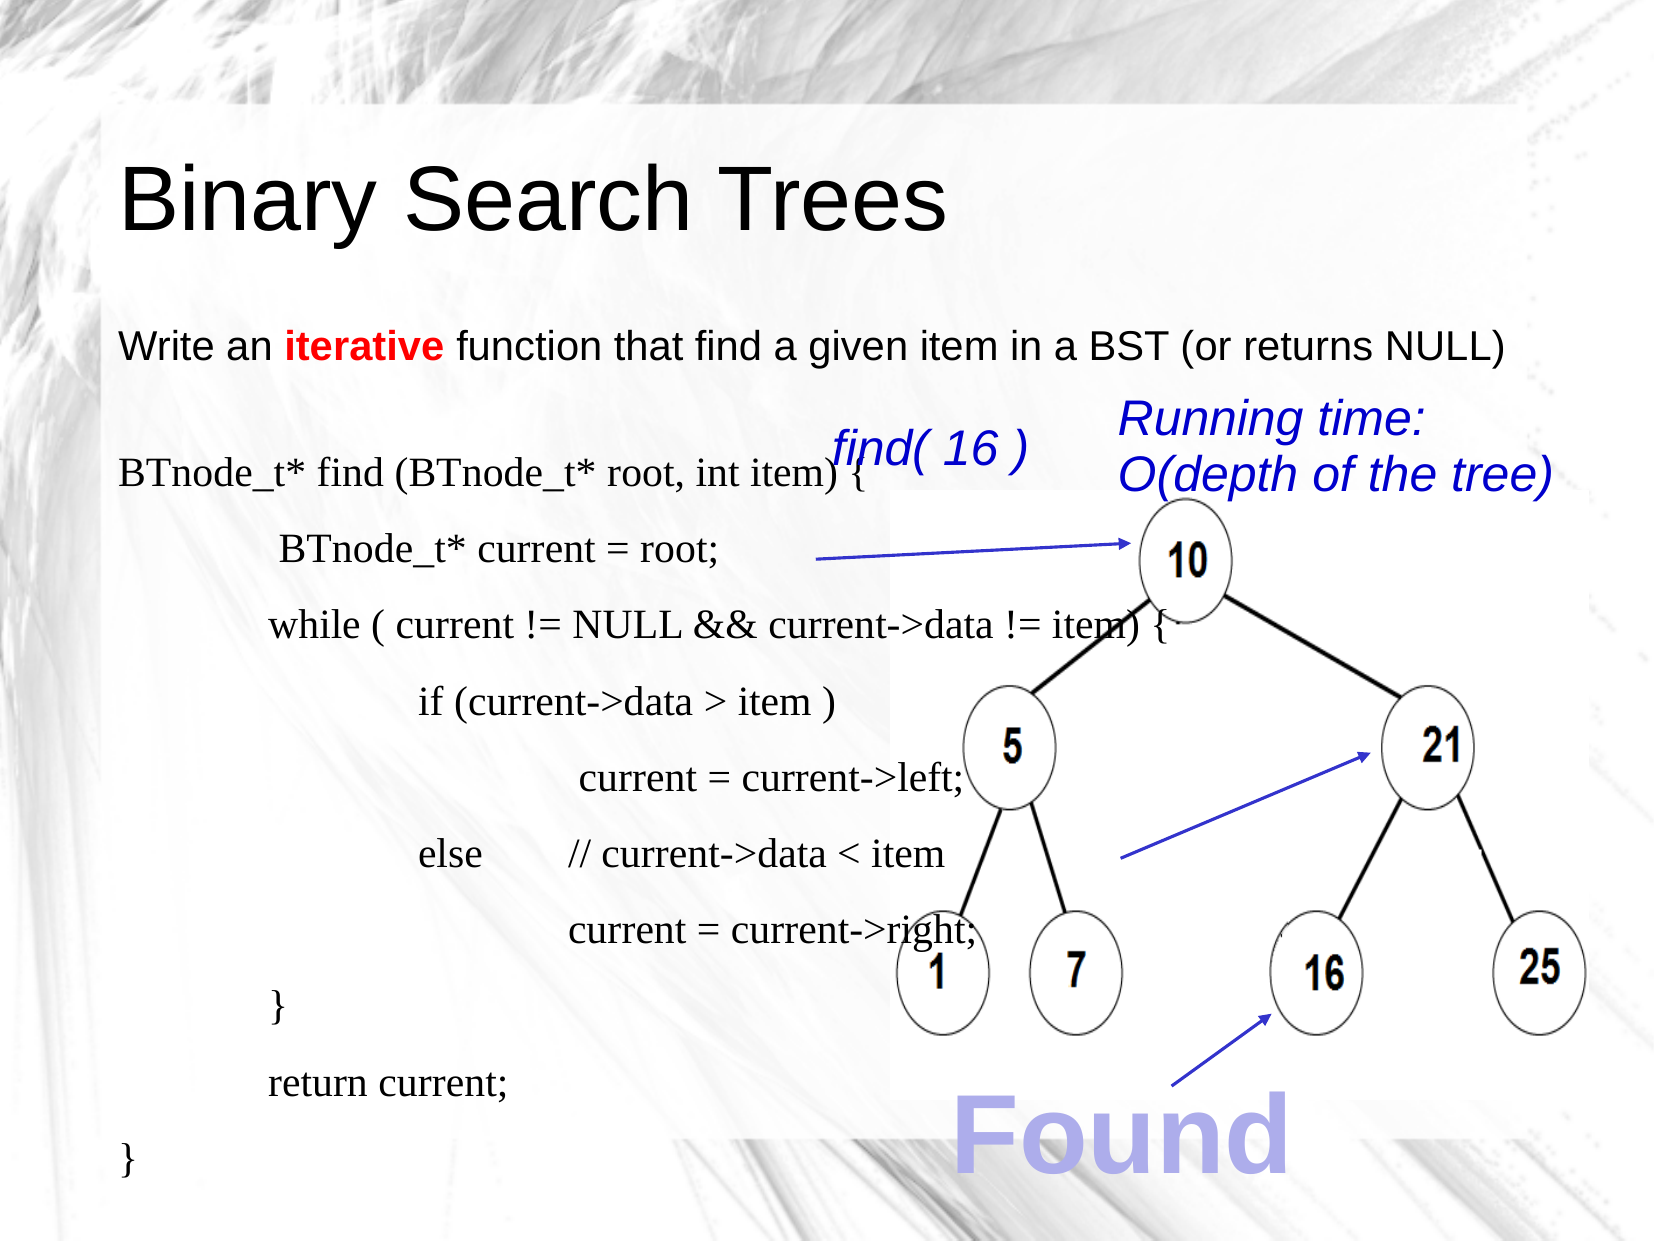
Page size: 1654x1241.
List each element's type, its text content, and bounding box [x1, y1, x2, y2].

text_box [815, 543, 1132, 560]
list Write an iterative function that find a given item in a BST (or returns NULL) BTnode_t* find (BTnode_t* root, int item) { BTnode_t* current = root; while ( current != NULL && current->data != item) { if (current->data > item ) current = current->left; else // current->data < item current = current->right; } return current; } [118, 319, 1571, 1109]
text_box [1171, 1013, 1272, 1087]
text_box find( 16 ) [817, 413, 1055, 484]
title Binary Search Trees [118, 93, 1506, 299]
picture [0, 0, 1654, 1241]
text_box Running time: O(depth of the tree) [1102, 383, 1615, 510]
text_box Found [935, 1100, 1310, 1207]
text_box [1120, 752, 1371, 859]
